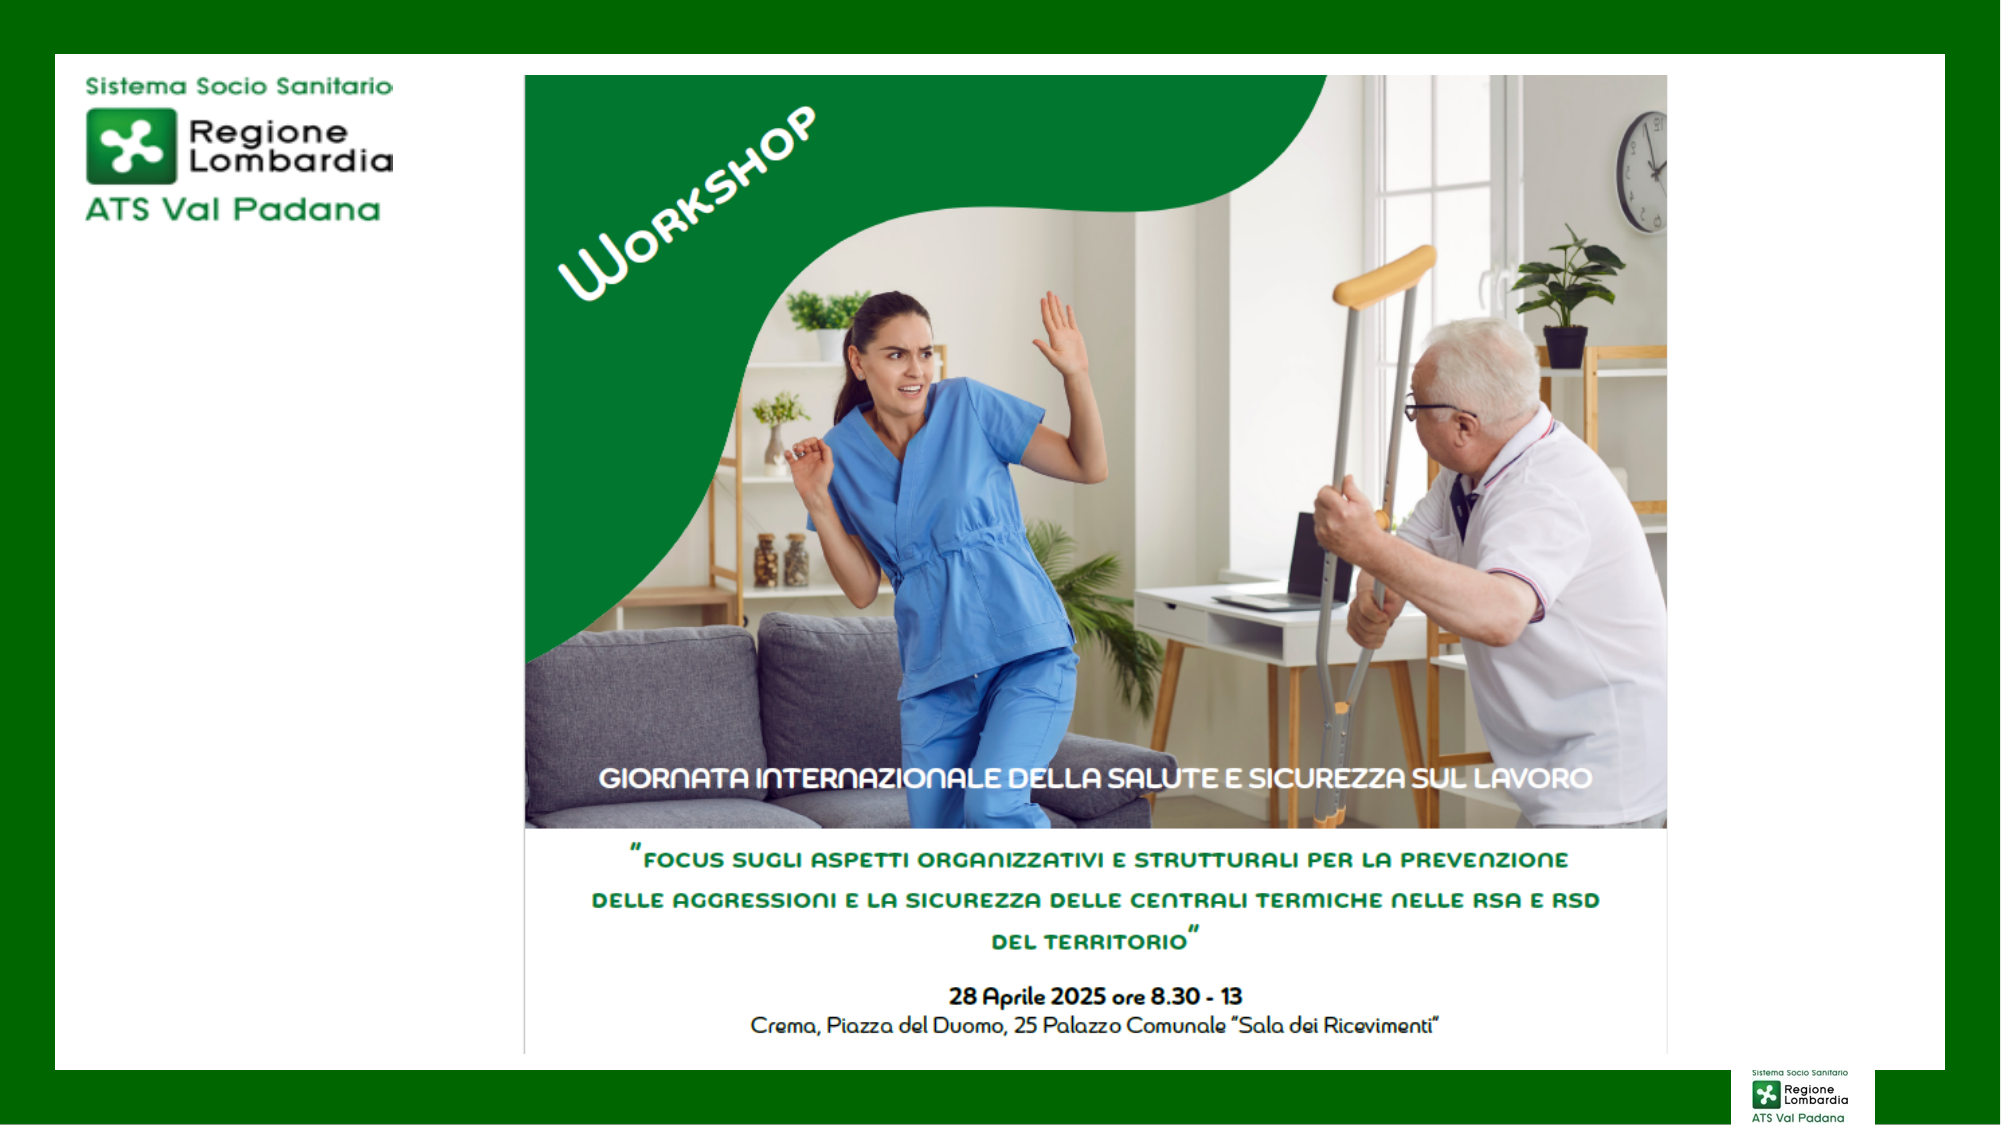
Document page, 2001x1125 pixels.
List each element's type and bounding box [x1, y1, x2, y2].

picture [0, 0, 2001, 1125]
text_box [87, 44, 1914, 189]
